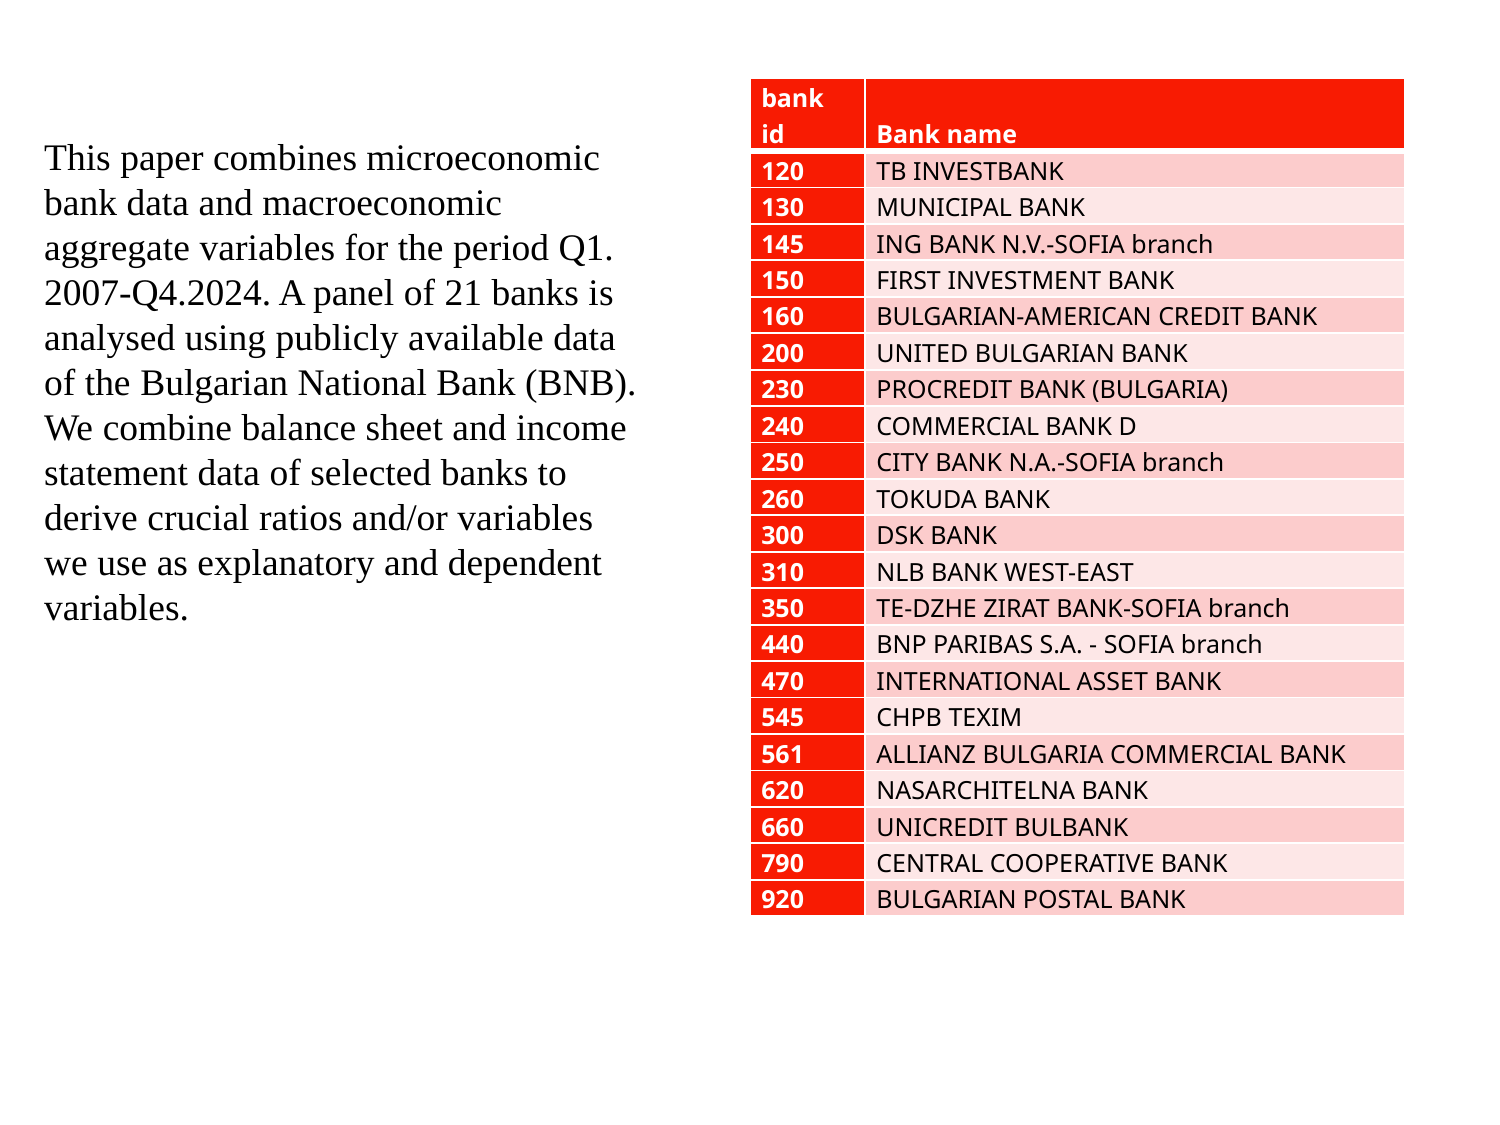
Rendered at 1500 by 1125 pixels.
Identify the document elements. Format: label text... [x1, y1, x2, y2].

table_cell TE-DZHE ZIRAT BANK-SOFIA branch [866, 589, 1404, 624]
table_cell COMMERCIAL BANK D [866, 407, 1404, 442]
table_cell 300 [751, 516, 864, 551]
table_cell 561 [751, 735, 864, 770]
table_cell INTERNATIONAL ASSET BANK [866, 662, 1404, 697]
table_cell 240 [751, 407, 864, 442]
table_cell 350 [751, 589, 864, 624]
table_cell 160 [751, 298, 864, 332]
table_header bank id [751, 79, 864, 148]
table_cell 790 [751, 844, 864, 879]
text_box This paper combines microeconomic bank data and macroeconomic aggregate variables for the period Q1. 2007-Q4.2024. A panel of 21 banks is analysed using publicly available data of the Bulgarian National Bank (BNB). We combine balance sheet and income statement data of selected banks to derive crucial ratios and/or variables we use as explanatory and dependent variables. [29, 125, 656, 636]
table_cell 440 [751, 626, 864, 660]
table_cell CITY ​​BANK N.A.-SOFIA branch [866, 443, 1404, 478]
table_cell TB INVESTBANK [866, 154, 1404, 187]
table_cell 145 [751, 225, 864, 259]
table_cell CENTRAL COOPERATIVE BANK [866, 844, 1404, 879]
table_cell ING BANK N.V.-SOFIA branch [866, 225, 1404, 259]
table_cell CHPB TEXIM [866, 698, 1404, 733]
table_cell 920 [751, 881, 864, 915]
table_cell PROCREDIT BANK (BULGARIA) [866, 371, 1404, 405]
table_cell NLB BANK WEST-EAST [866, 553, 1404, 587]
table_cell MUNICIPAL BANK [866, 188, 1404, 223]
table_cell 250 [751, 443, 864, 478]
table_cell DSK BANK [866, 516, 1404, 551]
table_cell FIRST INVESTMENT BANK [866, 261, 1404, 296]
table_cell BNP PARIBAS S.A. - SOFIA branch [866, 626, 1404, 660]
table_cell 120 [751, 154, 864, 187]
table_cell 260 [751, 480, 864, 514]
table_cell 310 [751, 553, 864, 587]
table_cell 200 [751, 334, 864, 369]
table_cell UNICREDIT BULBANK [866, 808, 1404, 842]
table_cell 150 [751, 261, 864, 296]
table_cell NASARCHITELNA BANK [866, 771, 1404, 806]
table_cell 545 [751, 698, 864, 733]
table_cell 660 [751, 808, 864, 842]
table_cell BULGARIAN POSTAL BANK [866, 881, 1404, 915]
table_cell 470 [751, 662, 864, 697]
table_cell ALLIANZ BULGARIA COMMERCIAL BANK [866, 735, 1404, 770]
table_cell 130 [751, 188, 864, 223]
table_cell 620 [751, 771, 864, 806]
table_cell 230 [751, 371, 864, 405]
table_header Bank name [866, 79, 1404, 148]
table_cell BULGARIAN-AMERICAN CREDIT BANK [866, 298, 1404, 332]
table_cell TOKUDA ​​BANK [866, 480, 1404, 514]
table_cell UNITED BULGARIAN BANK [866, 334, 1404, 369]
